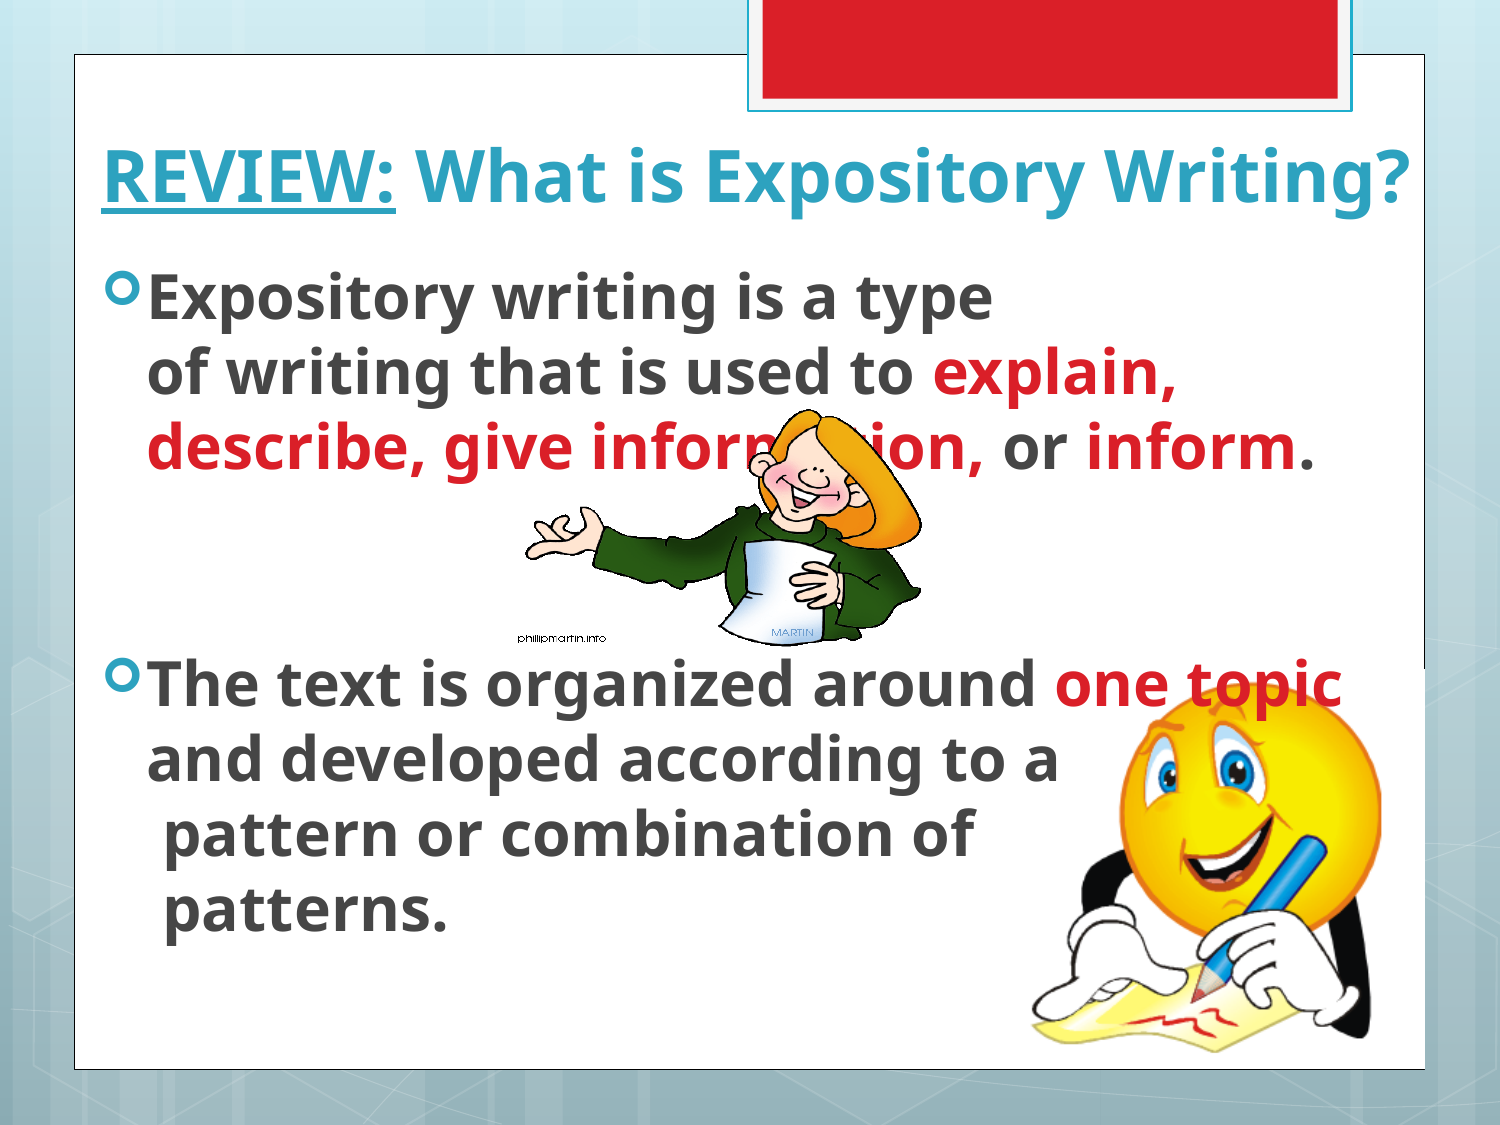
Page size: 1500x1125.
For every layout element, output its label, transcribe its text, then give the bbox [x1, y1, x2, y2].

list Expository writing is a type of writing that is used to explain, describe, give information, or inform. The text is organized around one topic and developed according to a pattern or combination of patterns. [75, 249, 1425, 1069]
picture [499, 399, 951, 651]
title REVIEW: What is Expository Writing? [75, 37, 1438, 225]
picture [1012, 668, 1426, 1069]
